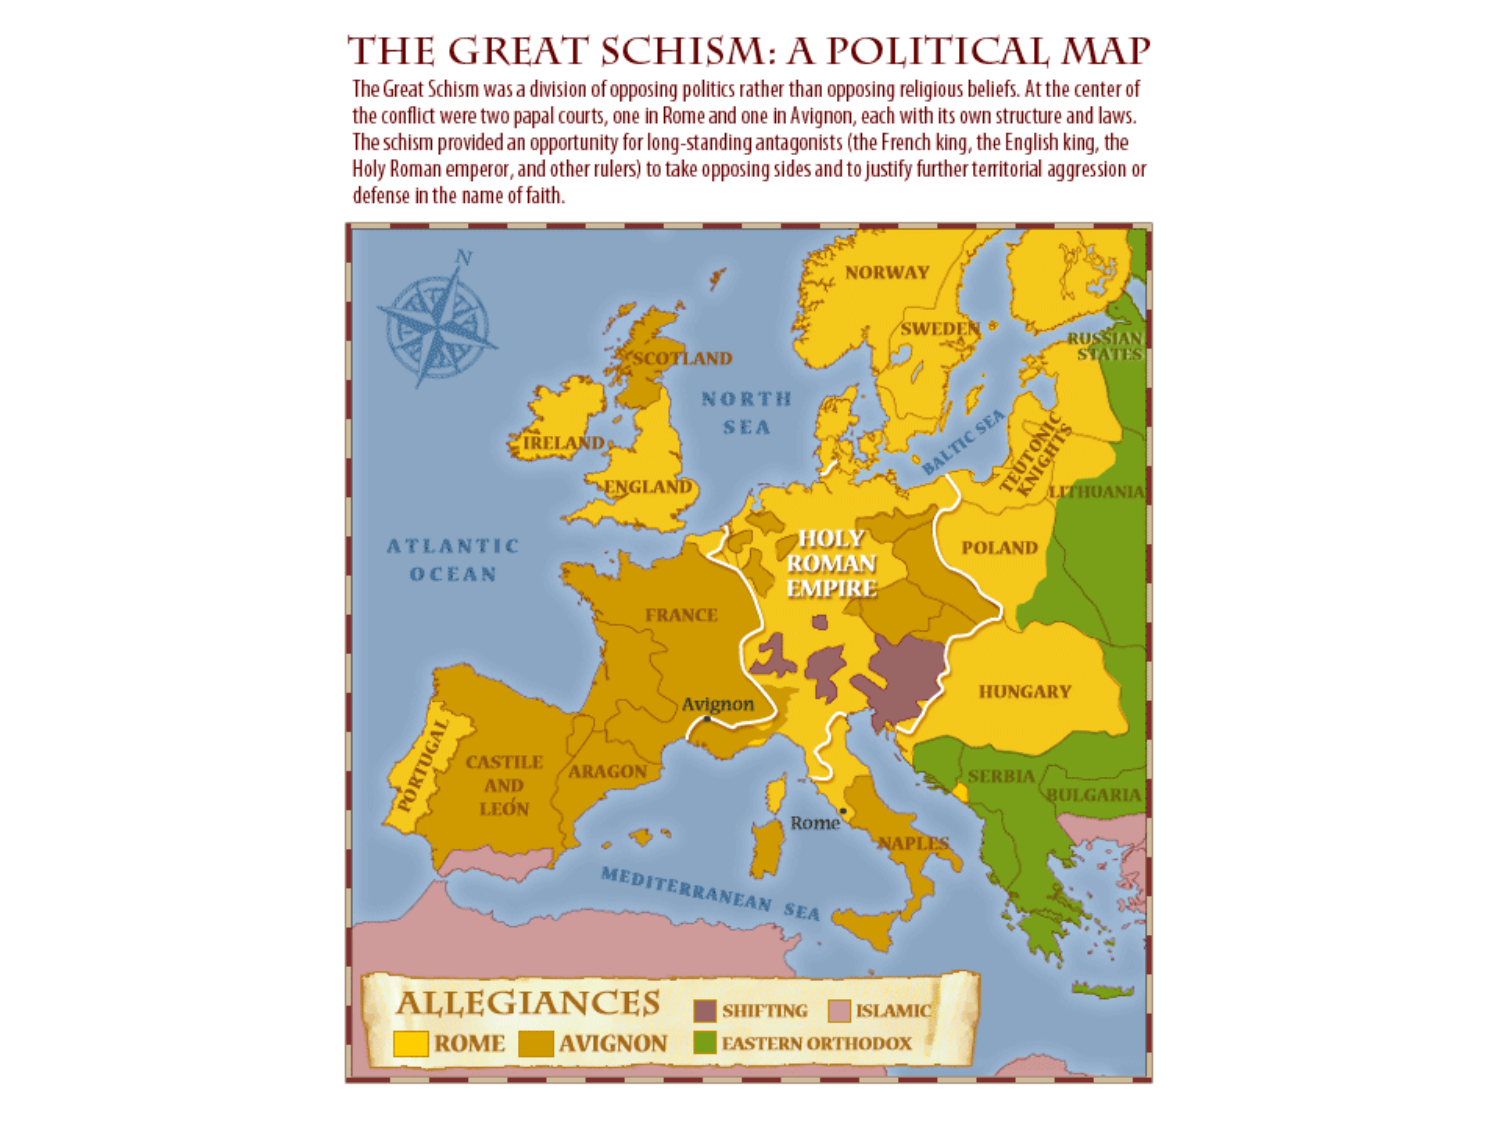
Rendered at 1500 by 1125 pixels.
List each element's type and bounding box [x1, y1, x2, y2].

picture [319, 33, 1180, 1092]
